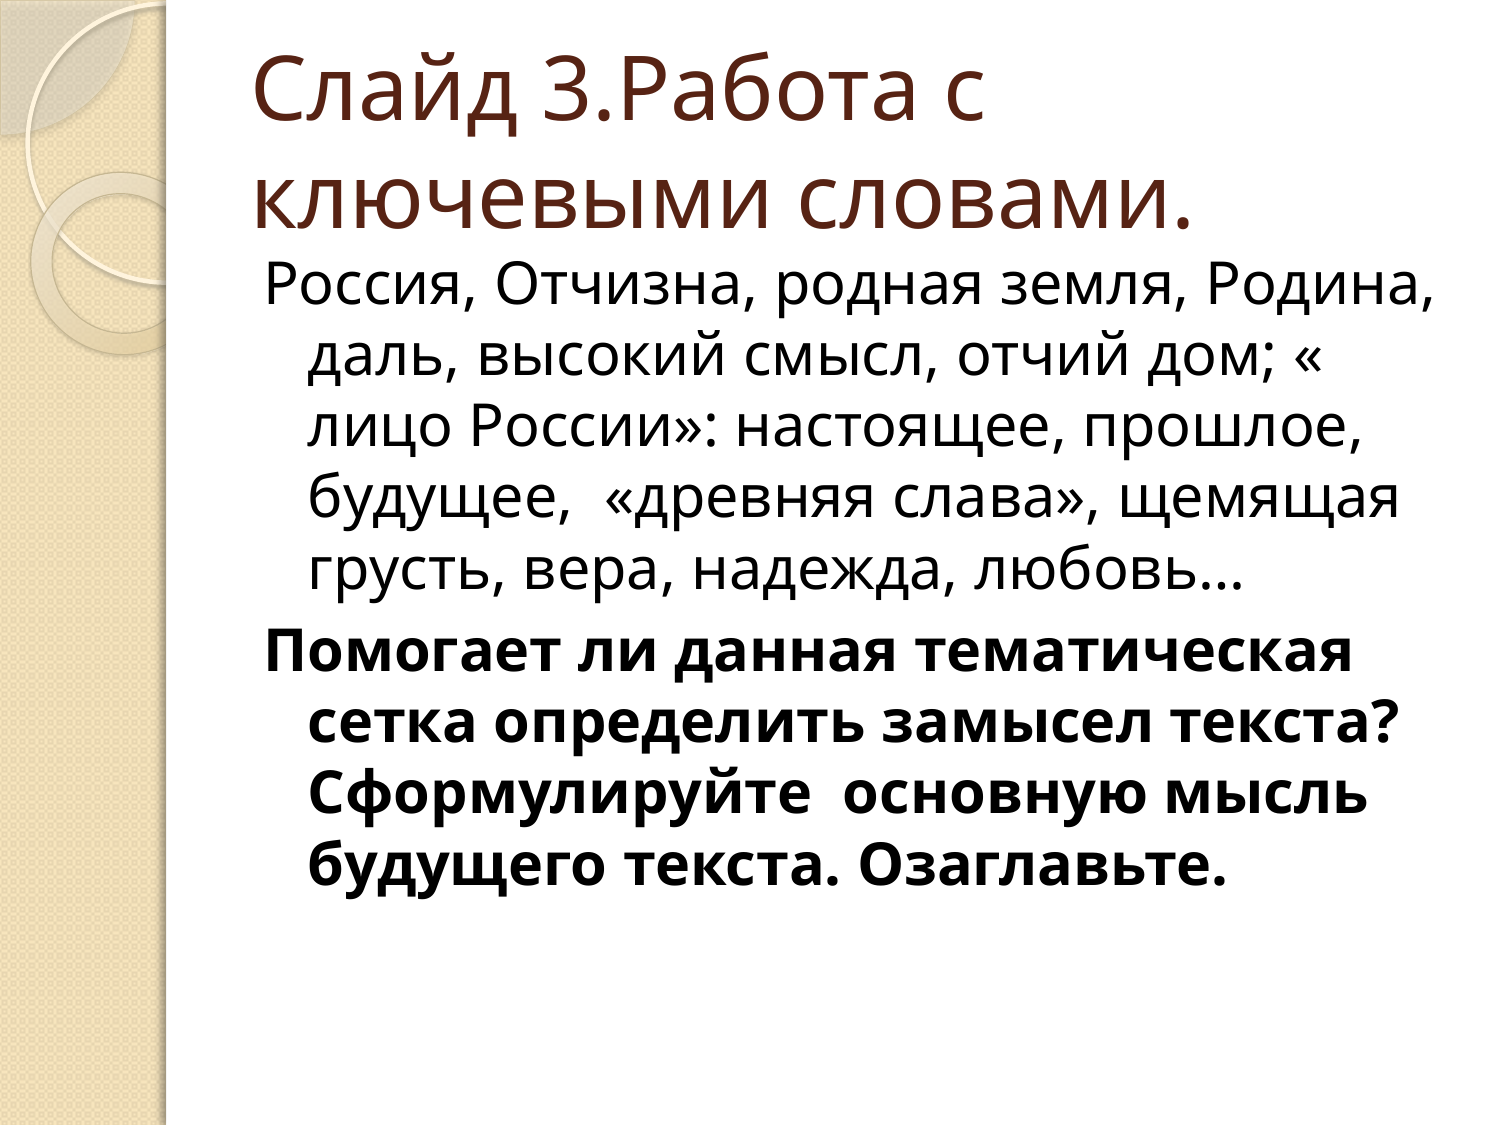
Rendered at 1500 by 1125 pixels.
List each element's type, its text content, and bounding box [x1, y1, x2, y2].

list Россия, Отчизна, родная земля, Родина, даль, высокий смысл, отчий дом; « лицо России»: настоящее, прошлое, будущее, «древняя слава», щемящая грусть, вера, надежда, любовь… Помогает ли данная тематическая сетка определить замысел текста? Сформулируйте основную мысль будущего текста. Озаглавьте. [235, 237, 1466, 1025]
title Слайд 3.Работа с ключевыми словами. [235, 45, 1466, 233]
